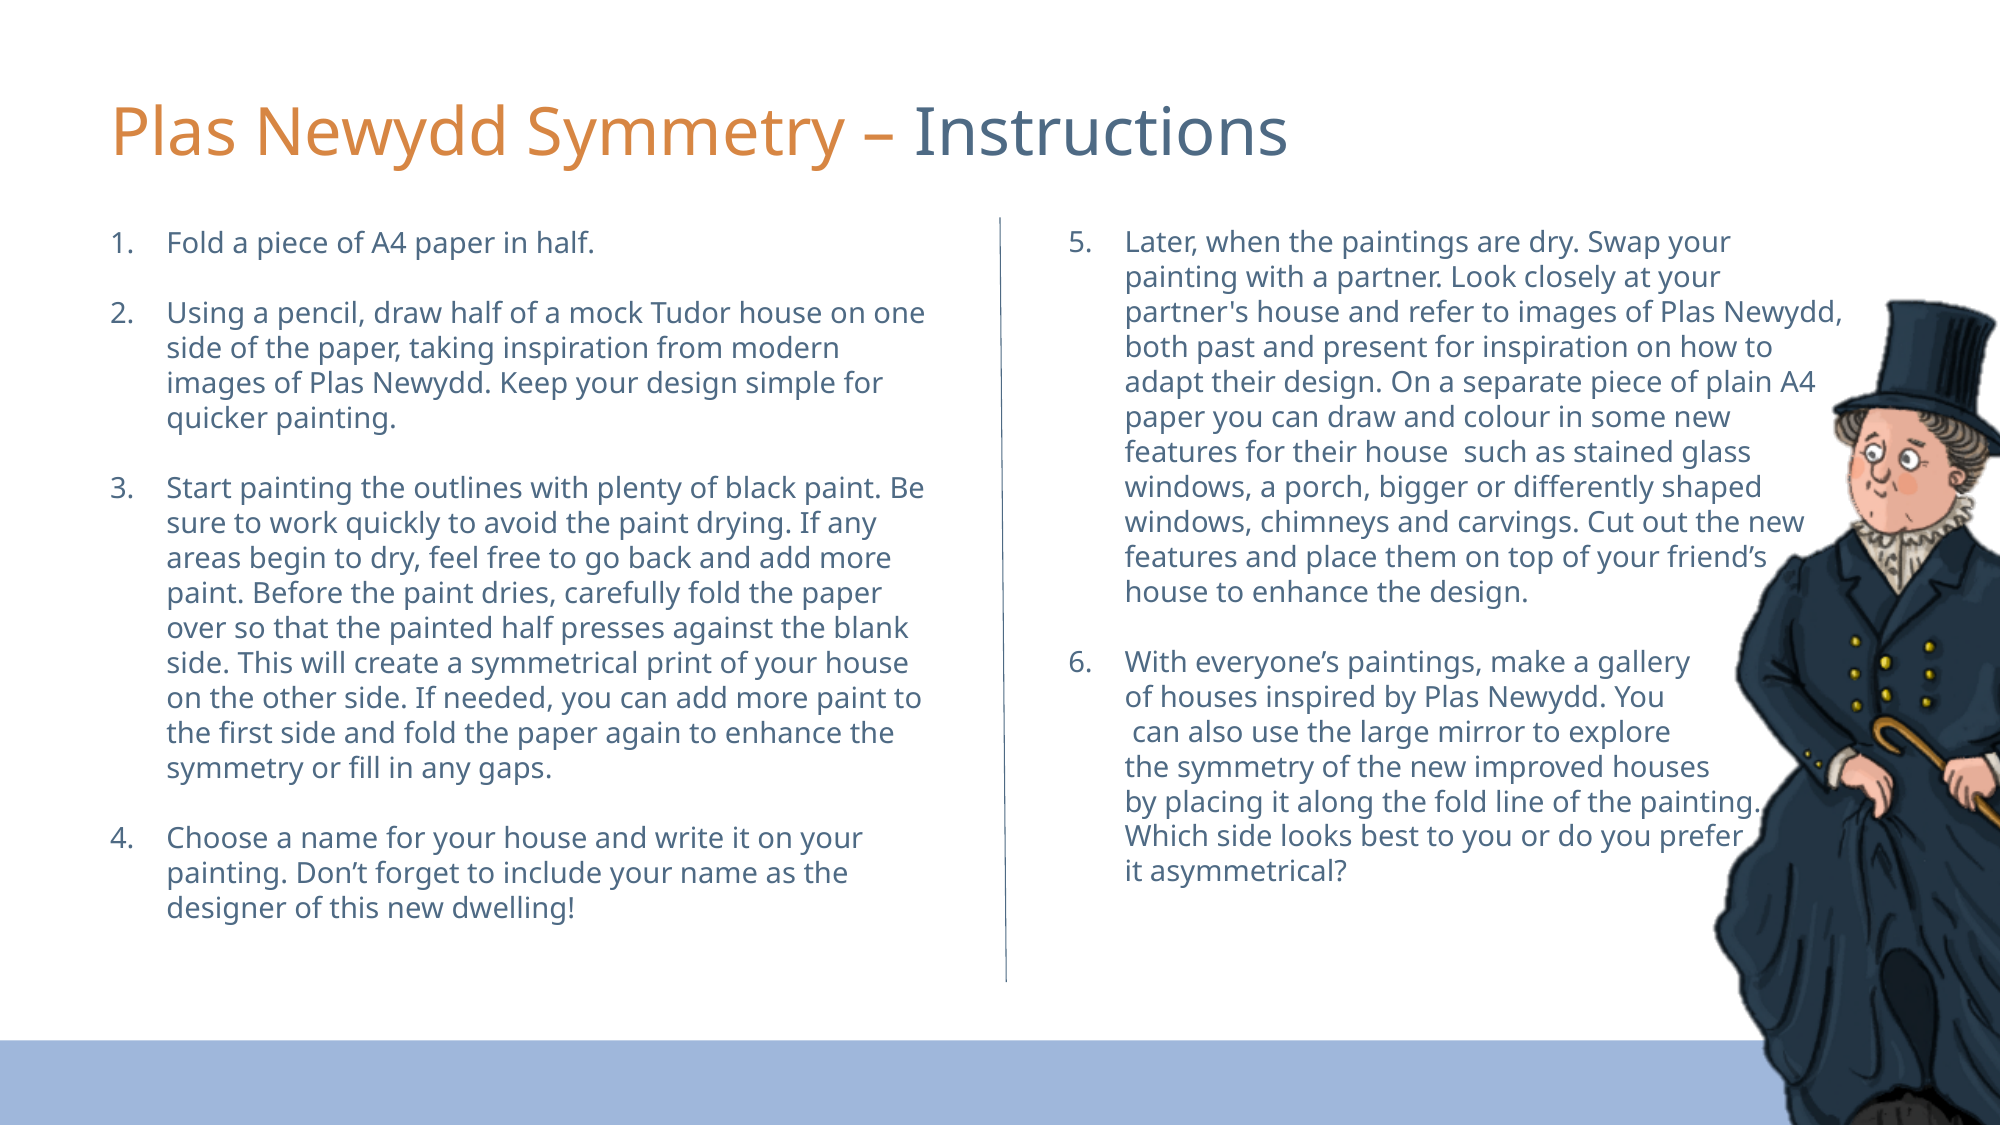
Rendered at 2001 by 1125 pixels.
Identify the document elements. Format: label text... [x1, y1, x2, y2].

text_box Later, when the paintings are dry. Swap your painting with a partner. Look closely at your partner's house and refer to images of Plas Newydd, both past and present for inspiration on how to adapt their design. On a separate piece of plain A4 paper you can draw and colour in some new features for their house such as stained glass windows, a porch, bigger or differently shaped windows, chimneys and carvings. Cut out the new features and place them on top of your friend’s house to enhance the design. With everyone’s paintings, make a gallery of houses inspired by Plas Newydd. You can also use the large mirror to explore the symmetry of the new improved houses by placing it along the fold line of the painting. Which side looks best to you or do you prefer it asymmetrical? [1053, 216, 1688, 941]
text_box Fold a piece of A4 paper in half. Using a pencil, draw half of a mock Tudor house on one side of the paper, taking inspiration from modern images of Plas Newydd. Keep your design simple for quicker painting. Start painting the outlines with plenty of black paint. Be sure to work quickly to avoid the paint drying. If any areas begin to dry, feel free to go back and add more paint. Before the paint dries, carefully fold the paper over so that the painted half presses against the blank side. This will create a symmetrical print of your house on the other side. If needed, you can add more paint to the first side and fold the paper again to enhance the symmetry or fill in any gaps. Choose a name for your house and write it on your painting. Don’t forget to include your name as the designer of this new dwelling! [95, 217, 953, 932]
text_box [999, 217, 1007, 983]
picture [1688, 37, 2000, 1125]
text_box Plas Newydd Symmetry – Instructions [95, 75, 1688, 177]
text_box [0, 1039, 1688, 1125]
